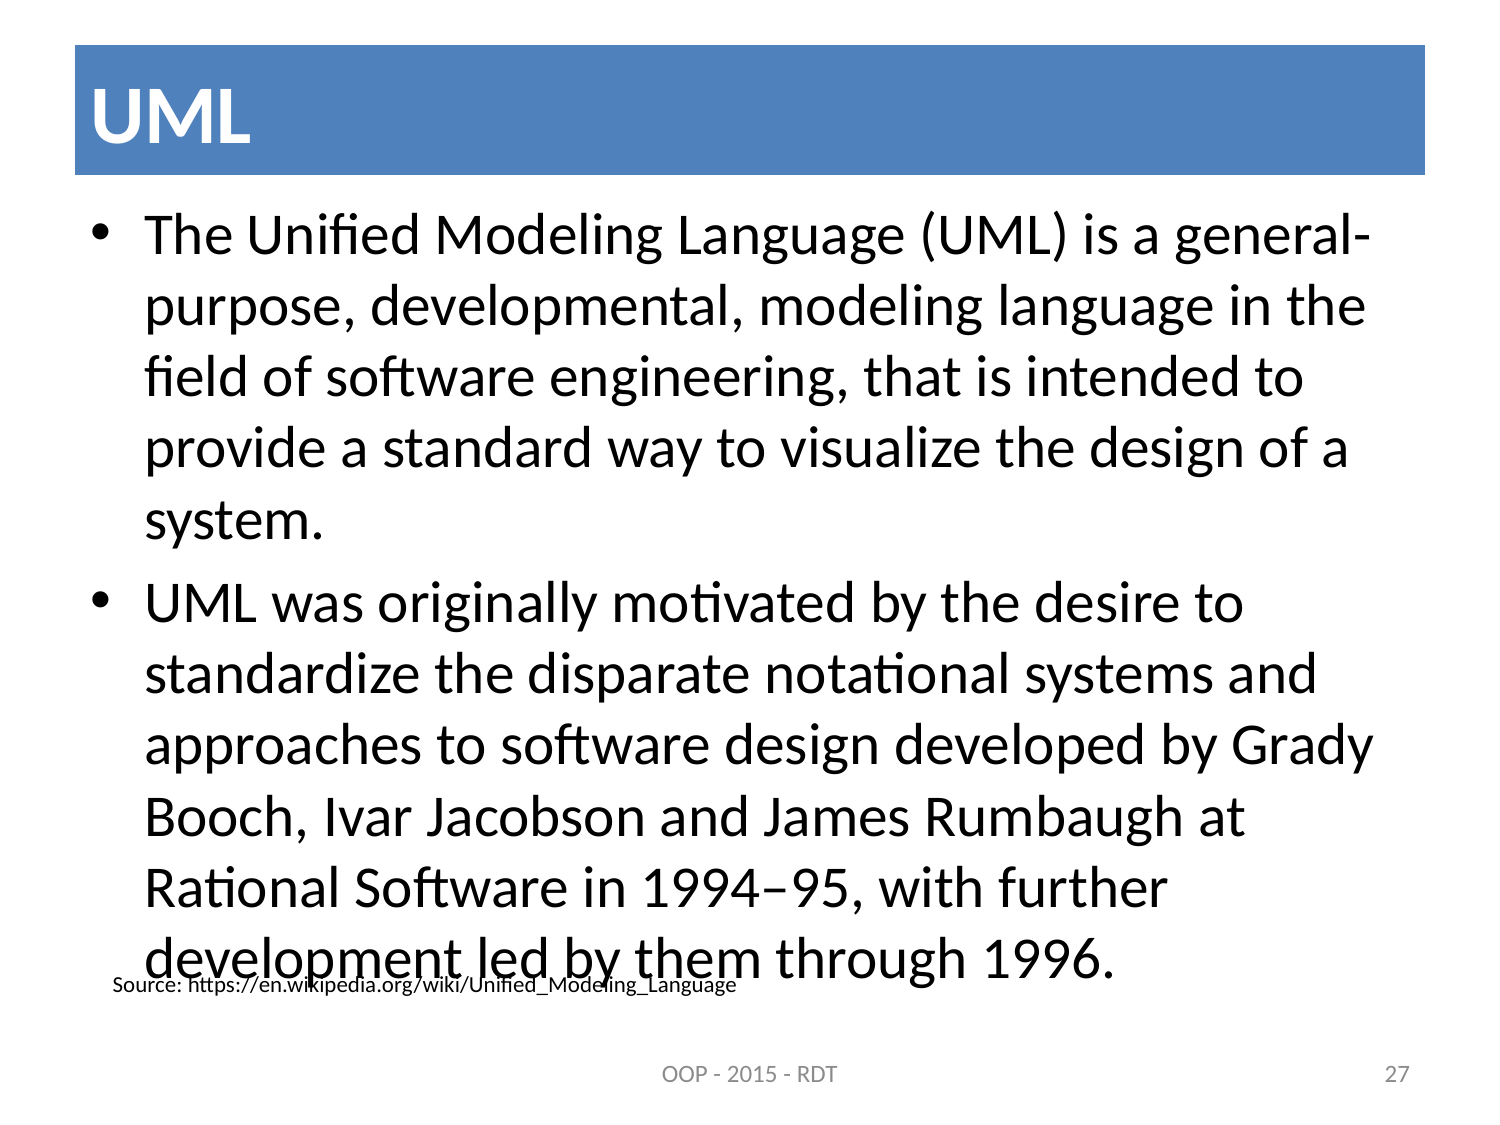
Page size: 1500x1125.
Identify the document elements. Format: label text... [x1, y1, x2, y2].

slide_number 27 [1074, 1042, 1425, 1103]
list The Unified Modeling Language (UML) is a general-purpose, developmental, modeling language in the field of software engineering, that is intended to provide a standard way to visualize the design of a system. UML was originally motivated by the desire to standardize the disparate notational systems and approaches to software design developed by Grady Booch, Ivar Jacobson and James Rumbaugh at Rational Software in 1994–95, with further development led by them through 1996. [75, 187, 1425, 1005]
title UML [75, 45, 1425, 175]
text_box Source: https://en.wikipedia.org/wiki/Unified_Modeling_Language [97, 962, 753, 1005]
footer OOP - 2015 - RDT [512, 1042, 988, 1103]
